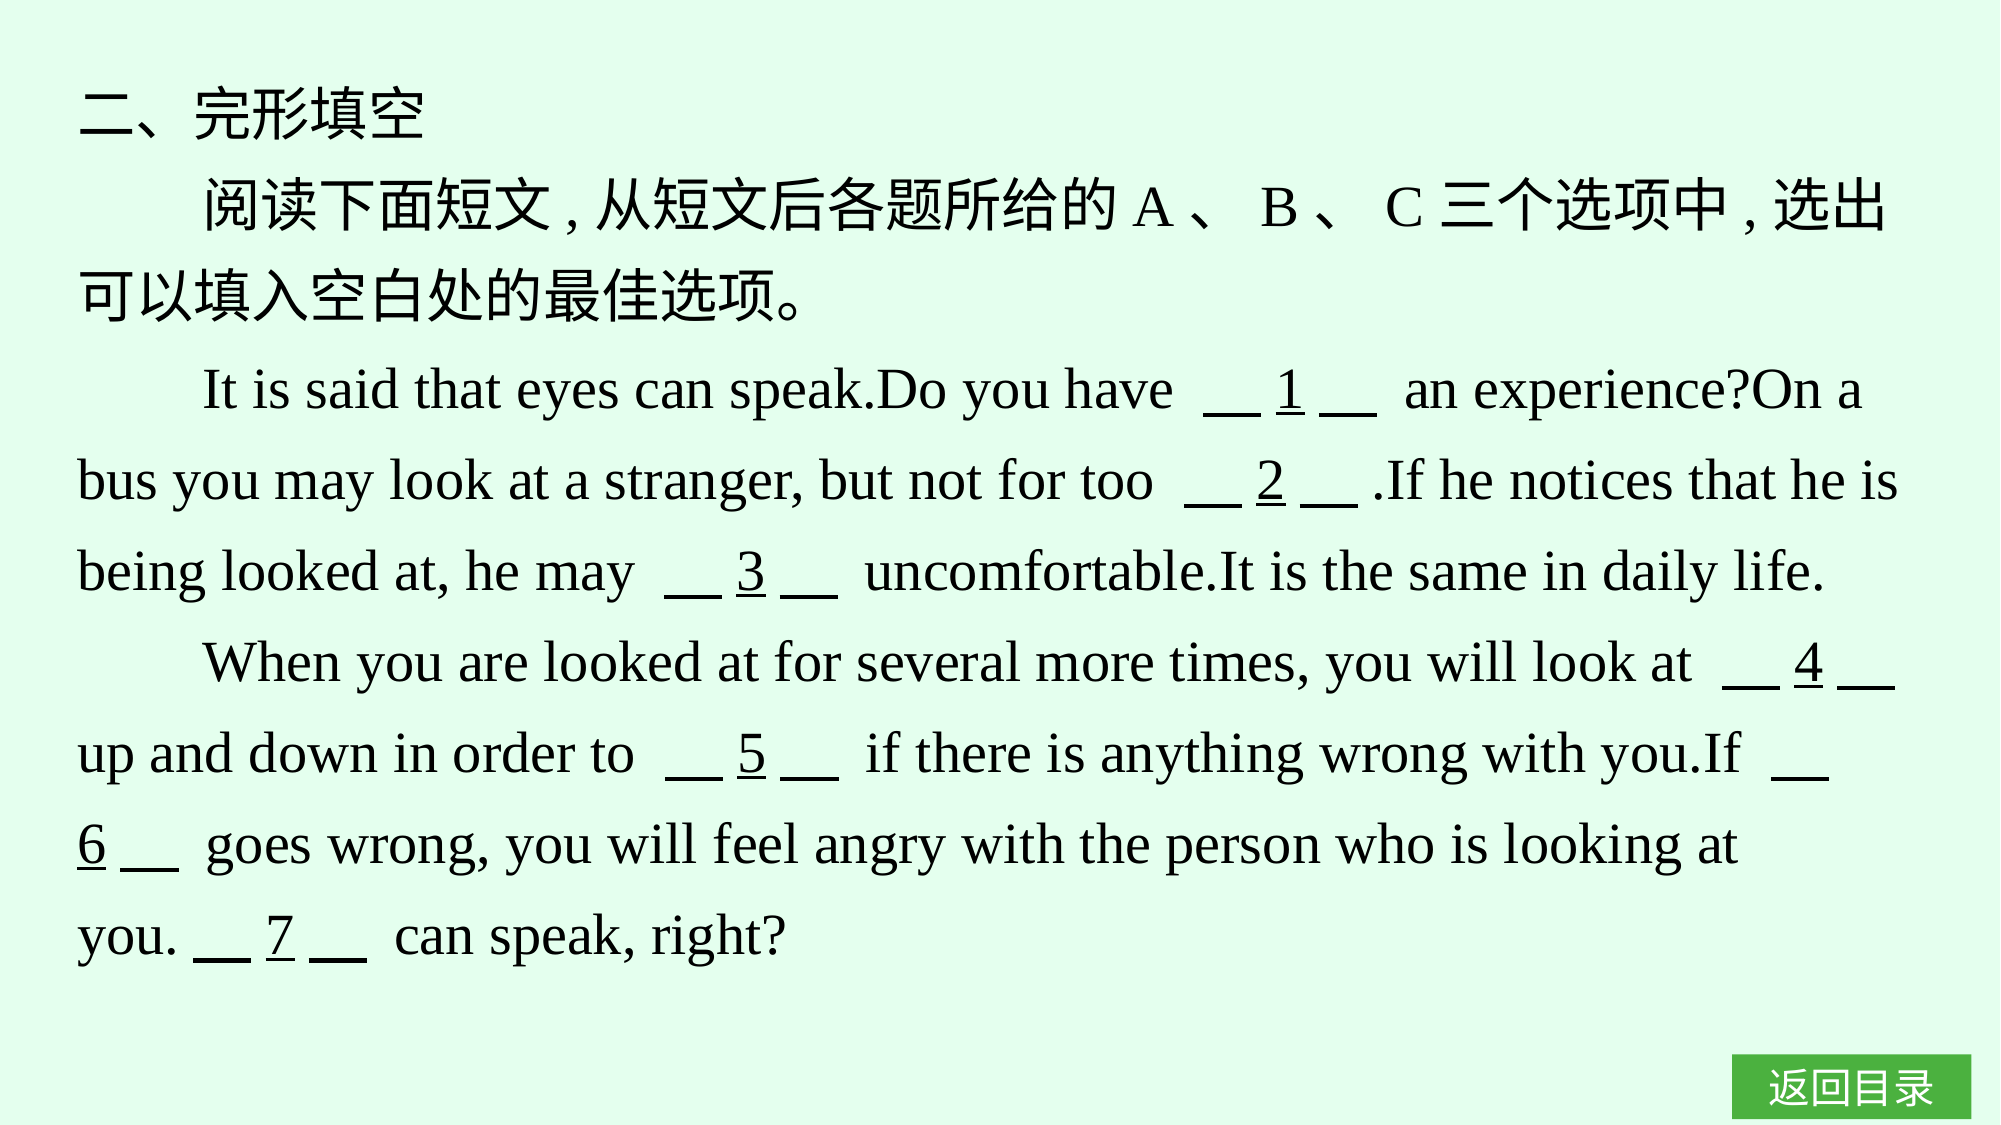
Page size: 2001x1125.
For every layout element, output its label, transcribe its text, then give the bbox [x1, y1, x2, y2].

text_box 二、完形填空 阅读下面短文,从短文后各题所给的A、B、C三个选项中,选出可以填入空白处的最佳选项。 It is said that eyes can speak.Do you have 1 an experience?On a bus you may look at a stranger, but not for too 2 .If he notices that he is being looked at, he may 3 uncomfortable.It is the same in daily life. When you are looked at for several more times, you will look at 4 up and down in order to 5 if there is anything wrong with you.If 6 goes wrong, you will feel angry with the person who is looking at you. 7 can speak, right? [62, 49, 1938, 974]
